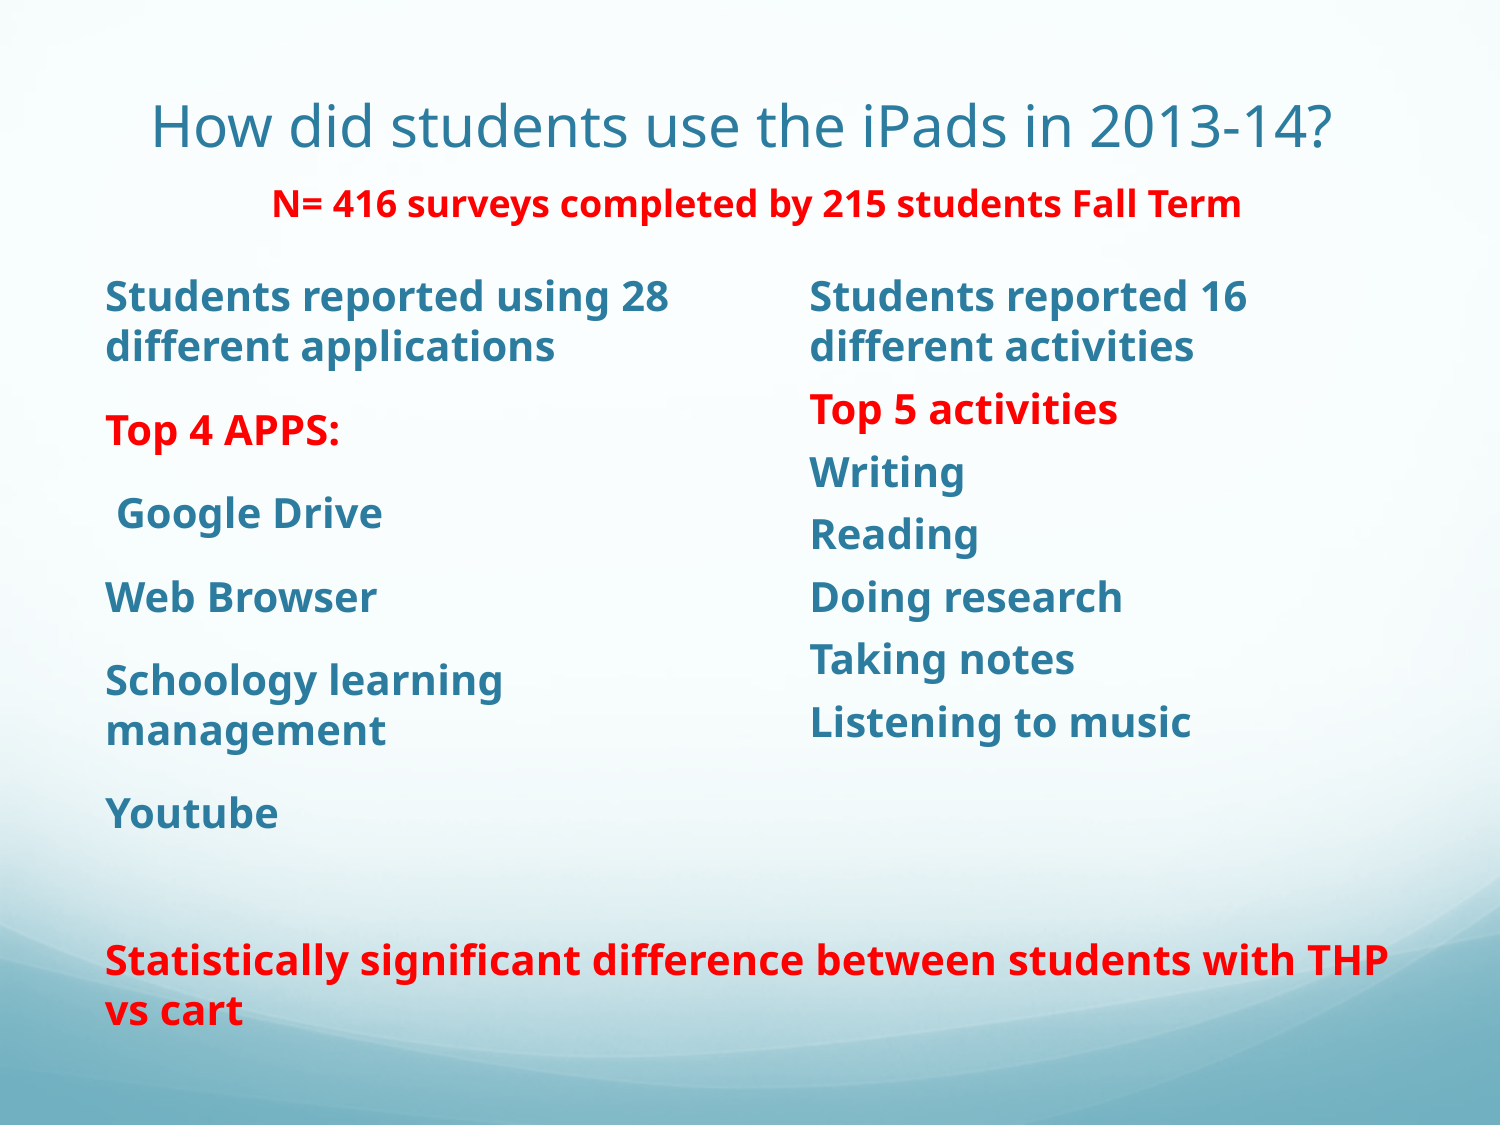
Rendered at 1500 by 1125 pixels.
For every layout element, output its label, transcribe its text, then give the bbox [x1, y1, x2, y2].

list Students reported 16 different activities Top 5 activities Writing Reading Doing research Taking notes Listening to music [779, 262, 1410, 860]
list Students reported using 28 different applications Top 4 APPS: Google Drive Web Browser Schoology learning management Youtube [90, 262, 721, 884]
text_box Statistically significant difference between students with THP vs cart [90, 926, 1410, 1042]
title How did students use the iPads in 2013-14? N= 416 surveys completed by 215 students Fall Term [90, 17, 1410, 237]
